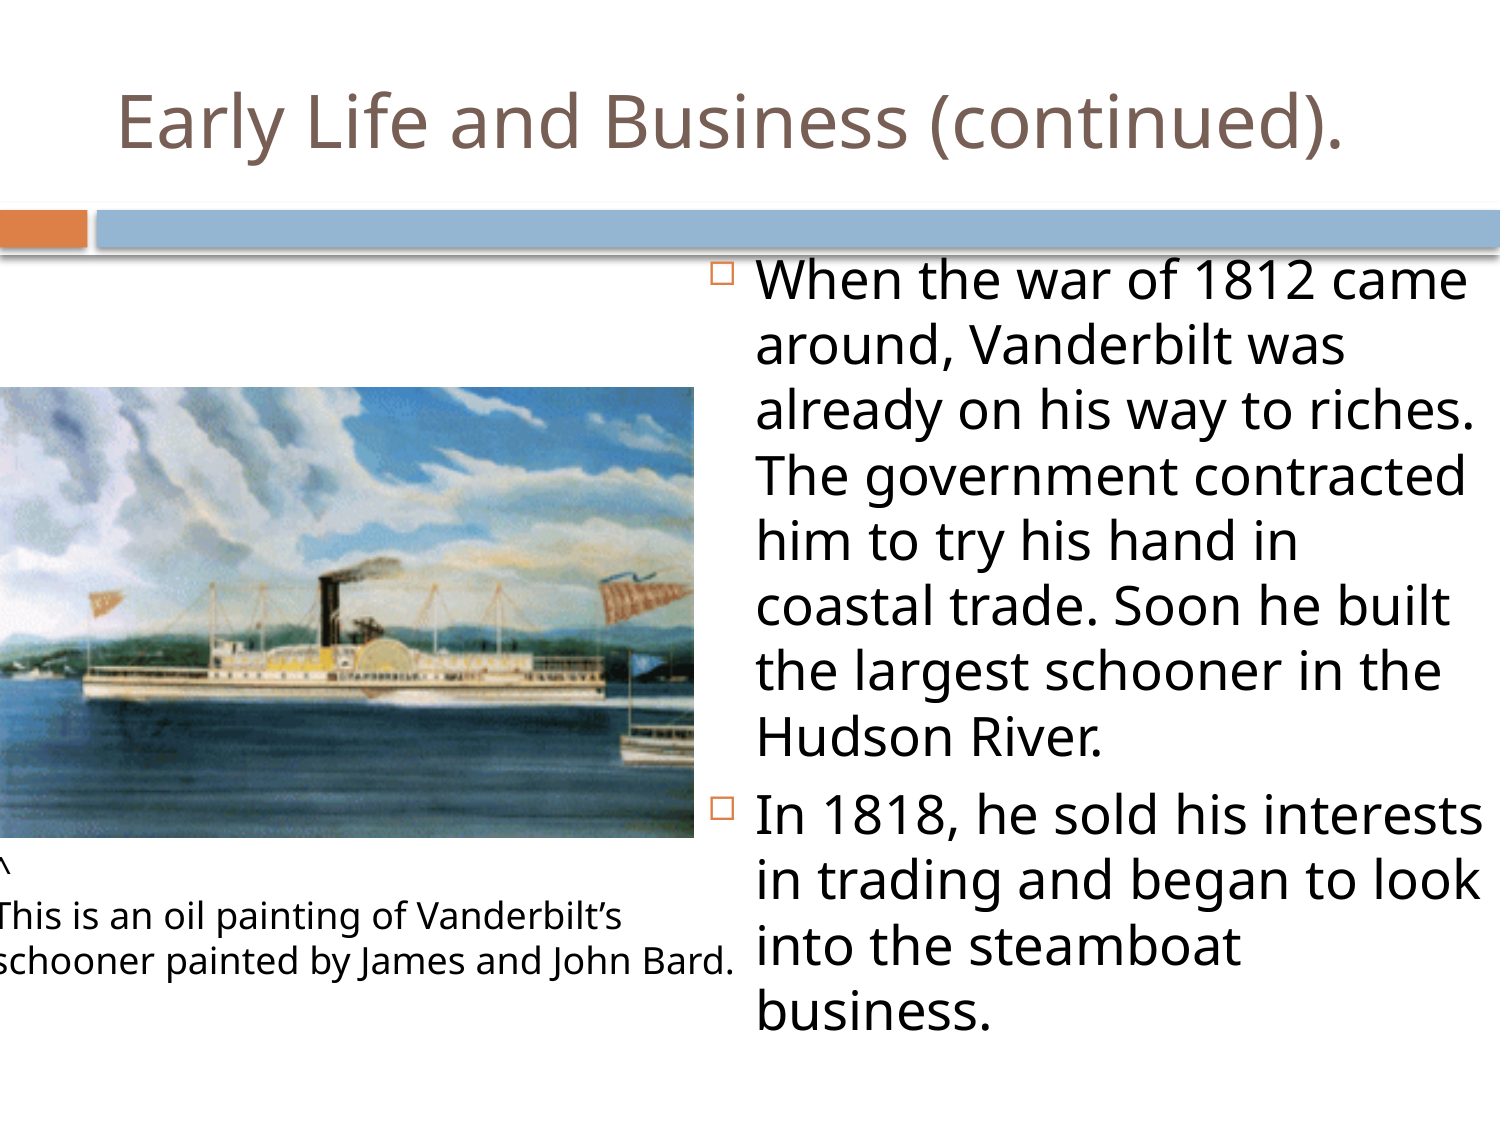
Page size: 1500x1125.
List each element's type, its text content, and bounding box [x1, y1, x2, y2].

list When the war of 1812 came around, Vanderbilt was already on his way to riches. The government contracted him to try his hand in coastal trade. Soon he built the largest schooner in the Hudson River. In 1818, he sold his interests in trading and began to look into the steamboat business. [693, 237, 1500, 1100]
picture [0, 387, 694, 838]
text_box ^ This is an oil painting of Vanderbilt’s schooner painted by James and John Bard. [0, 839, 751, 990]
title Early Life and Business (continued). [100, 37, 1438, 200]
